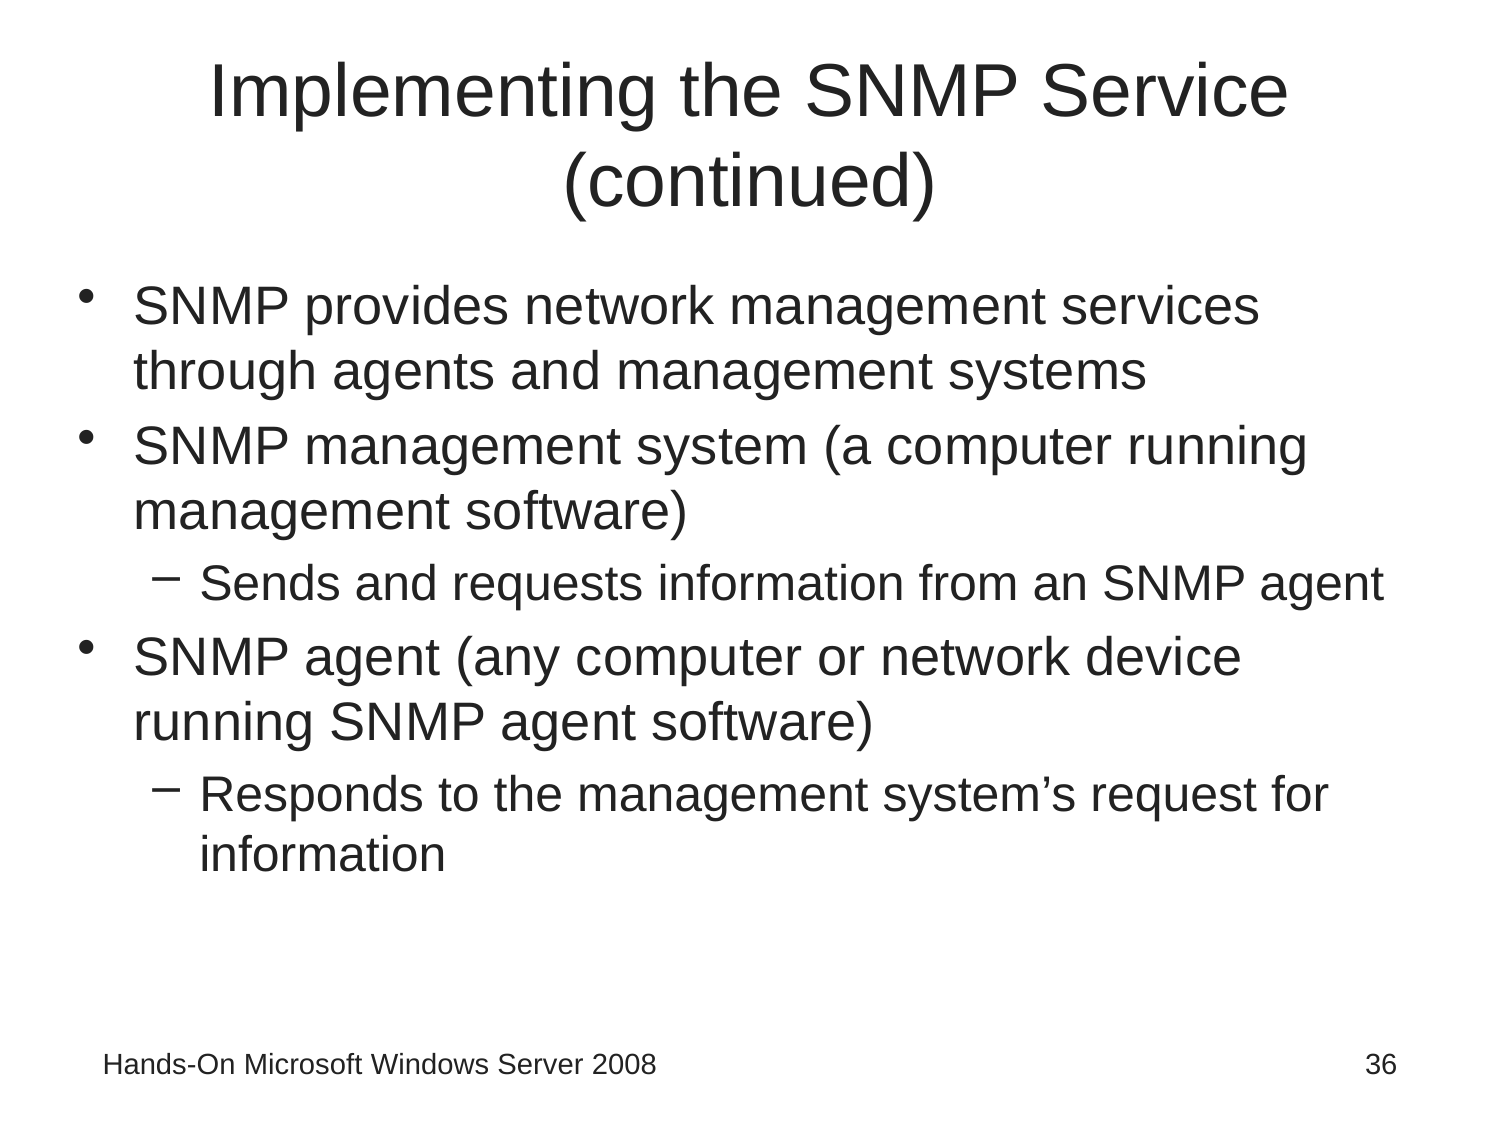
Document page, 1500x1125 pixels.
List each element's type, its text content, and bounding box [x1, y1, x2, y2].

title Implementing the SNMP Service (continued) [87, 37, 1413, 226]
slide_number 36 [1074, 1037, 1413, 1101]
list SNMP provides network management services through agents and management systems SNMP management system (a computer running management software) Sends and requests information from an SNMP agent SNMP agent (any computer or network device running SNMP agent software) Responds to the management system’s request for information [62, 262, 1426, 1013]
footer Hands-On Microsoft Windows Server 2008 [87, 1037, 1051, 1101]
